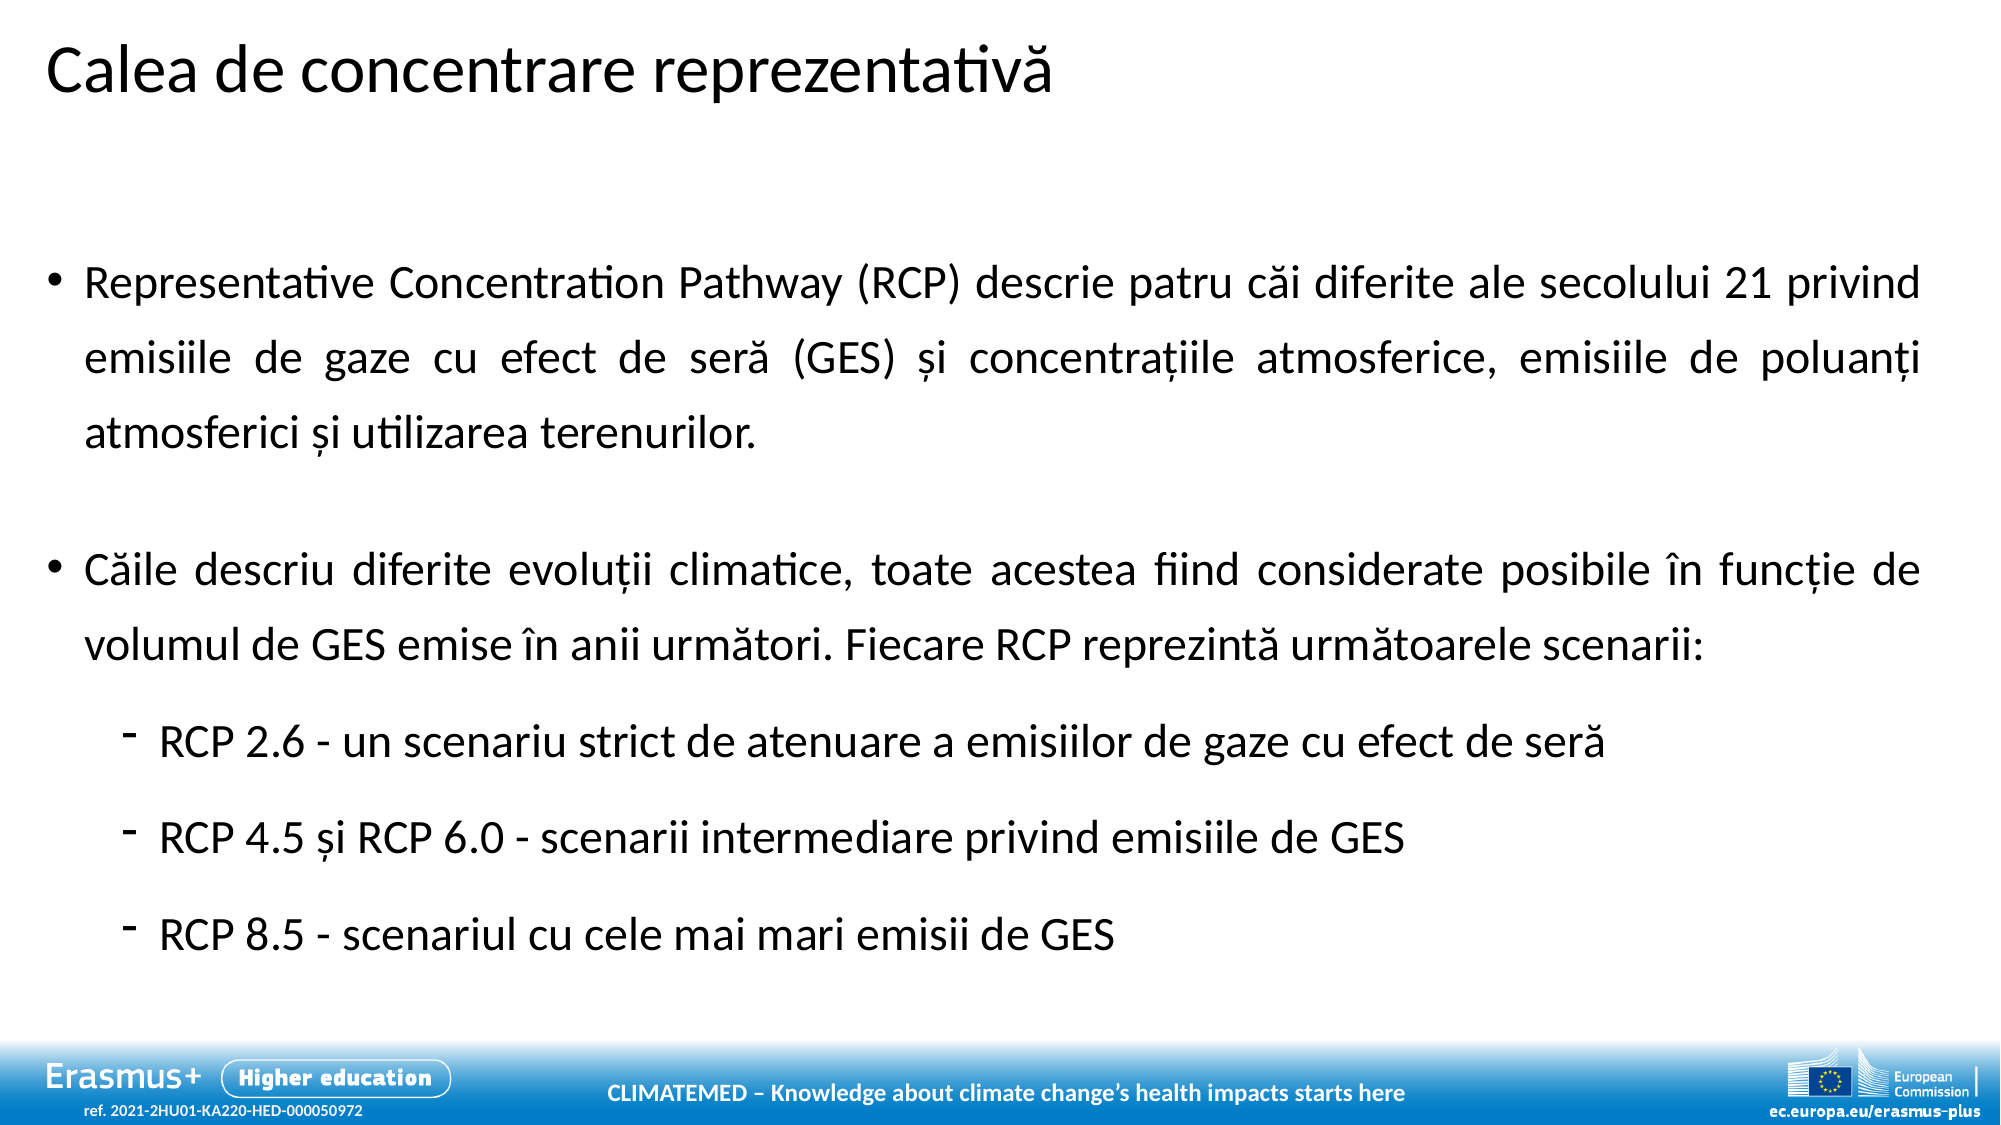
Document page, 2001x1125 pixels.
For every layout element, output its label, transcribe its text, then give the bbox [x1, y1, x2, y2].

title Calea de concentrare reprezentativă [31, 25, 1984, 116]
list Representative Concentration Pathway (RCP) descrie patru căi diferite ale secolului 21 privind emisiile de gaze cu efect de seră (GES) și concentrațiile atmosferice, emisiile de poluanți atmosferici și utilizarea terenurilor. Căile descriu diferite evoluții climatice, toate acestea fiind considerate posibile în funcție de volumul de GES emise în anii următori. Fiecare RCP reprezintă următoarele scenarii: RCP 2.6 - un scenariu strict de atenuare a emisiilor de gaze cu efect de seră RCP 4.5 și RCP 6.0 - scenarii intermediare privind emisiile de GES RCP 8.5 - scenariul cu cele mai mari emisii de GES [31, 225, 1941, 1035]
picture [0, 899, 2000, 1125]
